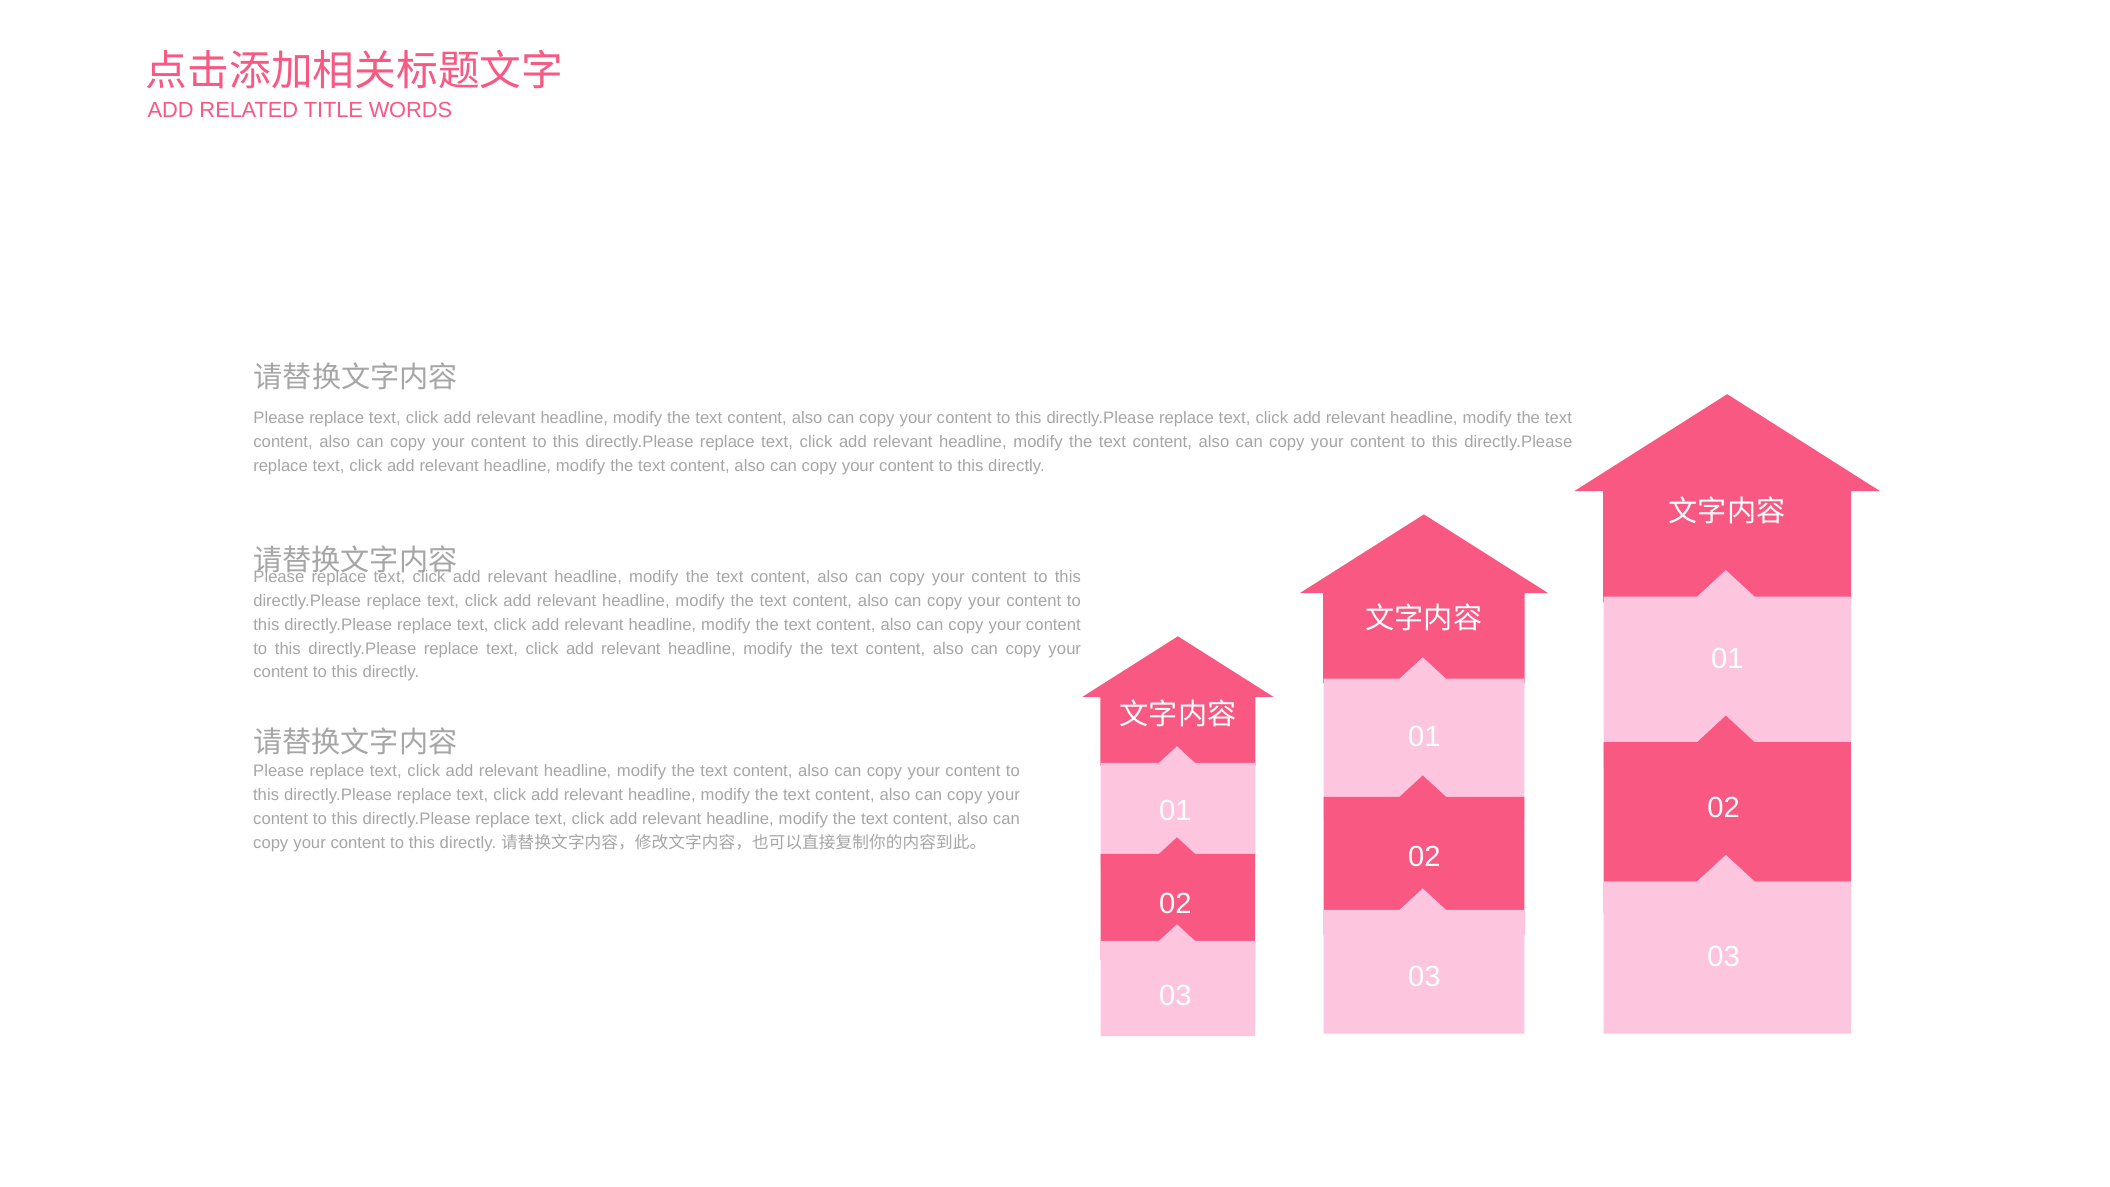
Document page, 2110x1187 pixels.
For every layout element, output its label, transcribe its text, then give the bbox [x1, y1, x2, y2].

text_box 点击添加相关标题文字 [145, 43, 564, 95]
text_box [1082, 636, 1274, 1036]
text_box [1574, 394, 1880, 1034]
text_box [253, 717, 1022, 852]
text_box ADD RELATED TITLE WORDS [147, 96, 453, 123]
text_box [253, 535, 1083, 683]
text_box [253, 353, 1575, 476]
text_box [1299, 514, 1549, 1034]
